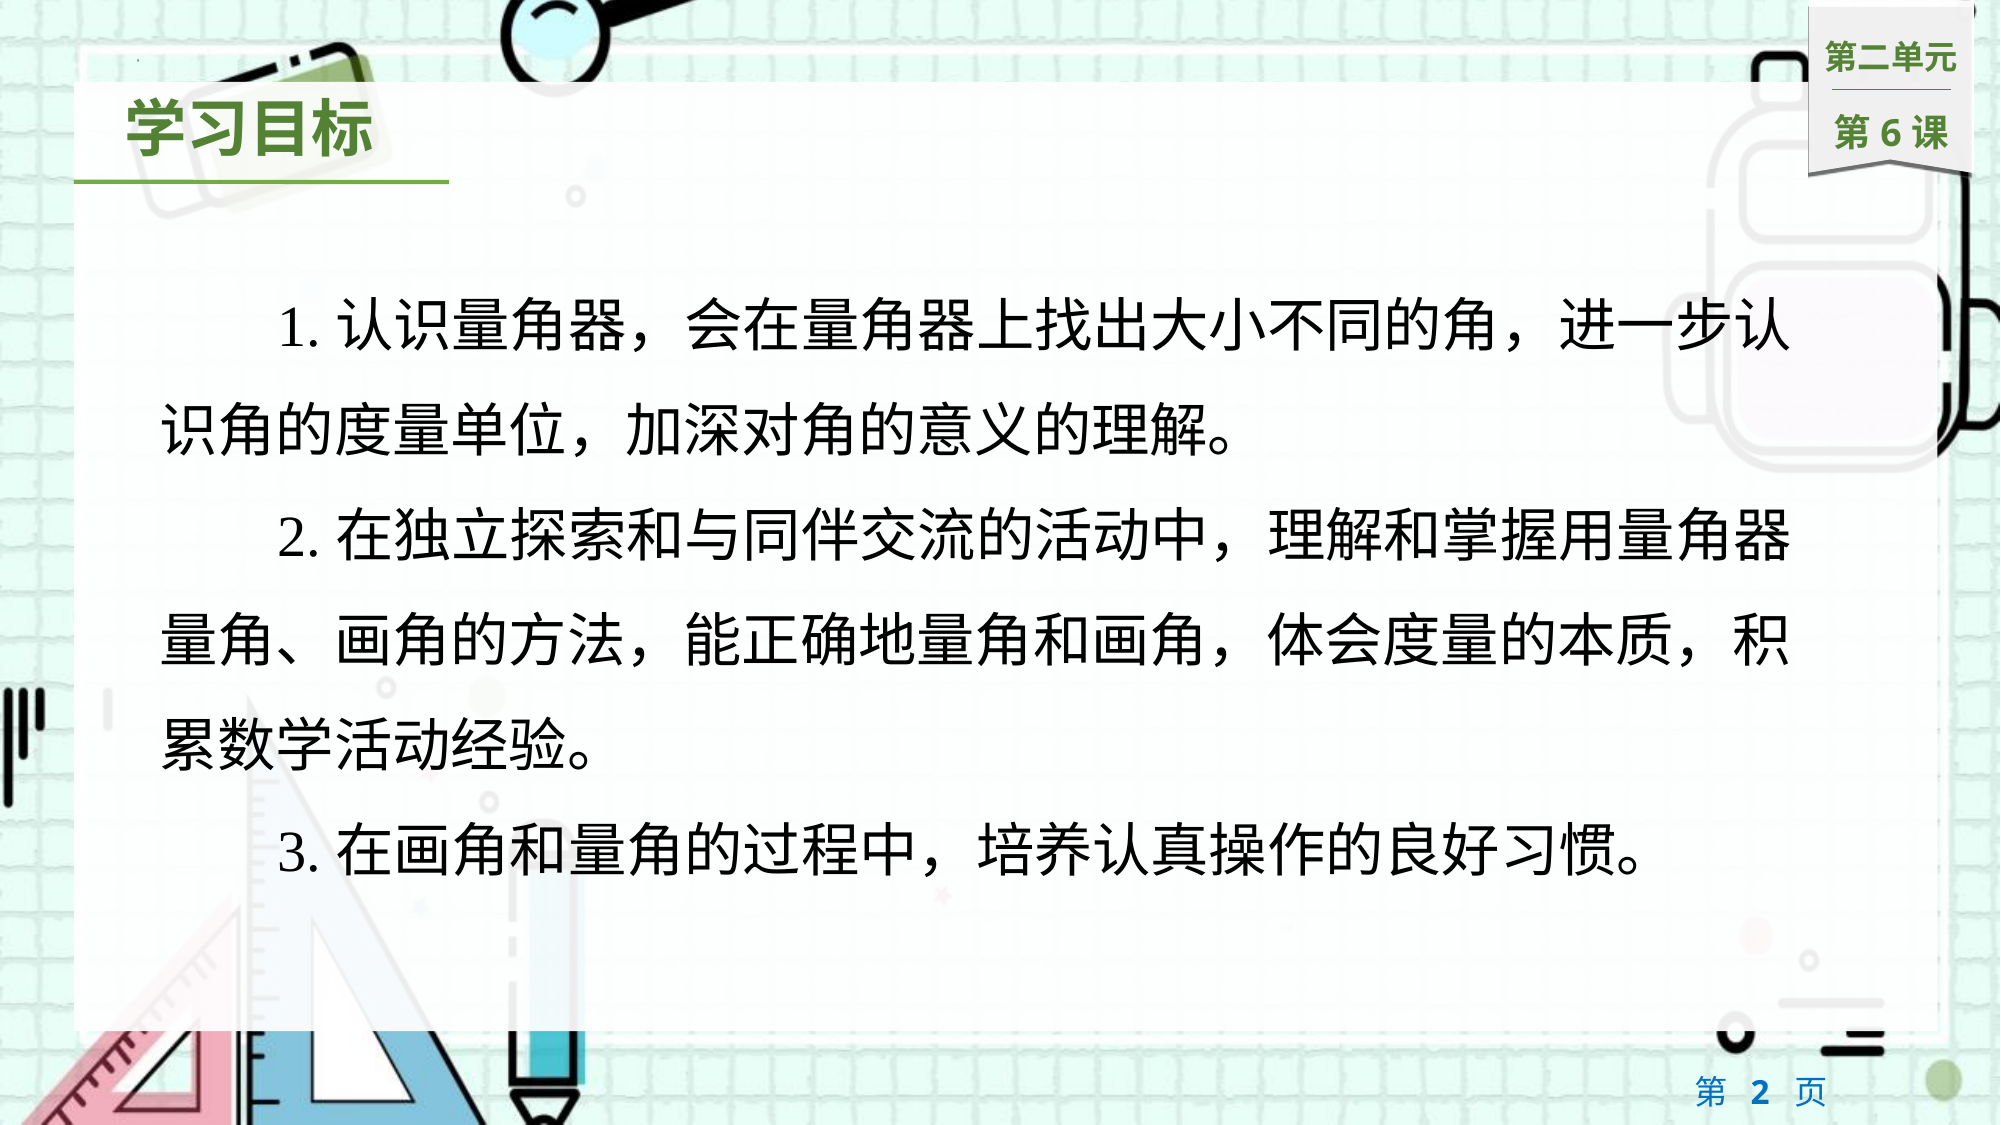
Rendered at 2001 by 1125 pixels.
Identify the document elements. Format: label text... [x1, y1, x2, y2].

list 1.认识量角器，会在量角器上找出大小不同的角，进一步认识角的度量单位，加深对角的意义的理解。 2.在独立探索和与同伴交流的活动中，理解和掌握用量角器量角、画角的方法，能正确地量角和画角，体会度量的本质，积累数学活动经验。 3.在画角和量角的过程中，培养认真操作的良好习惯。 [144, 246, 1844, 985]
picture [0, 0, 2000, 1125]
picture [1938, 168, 1971, 176]
